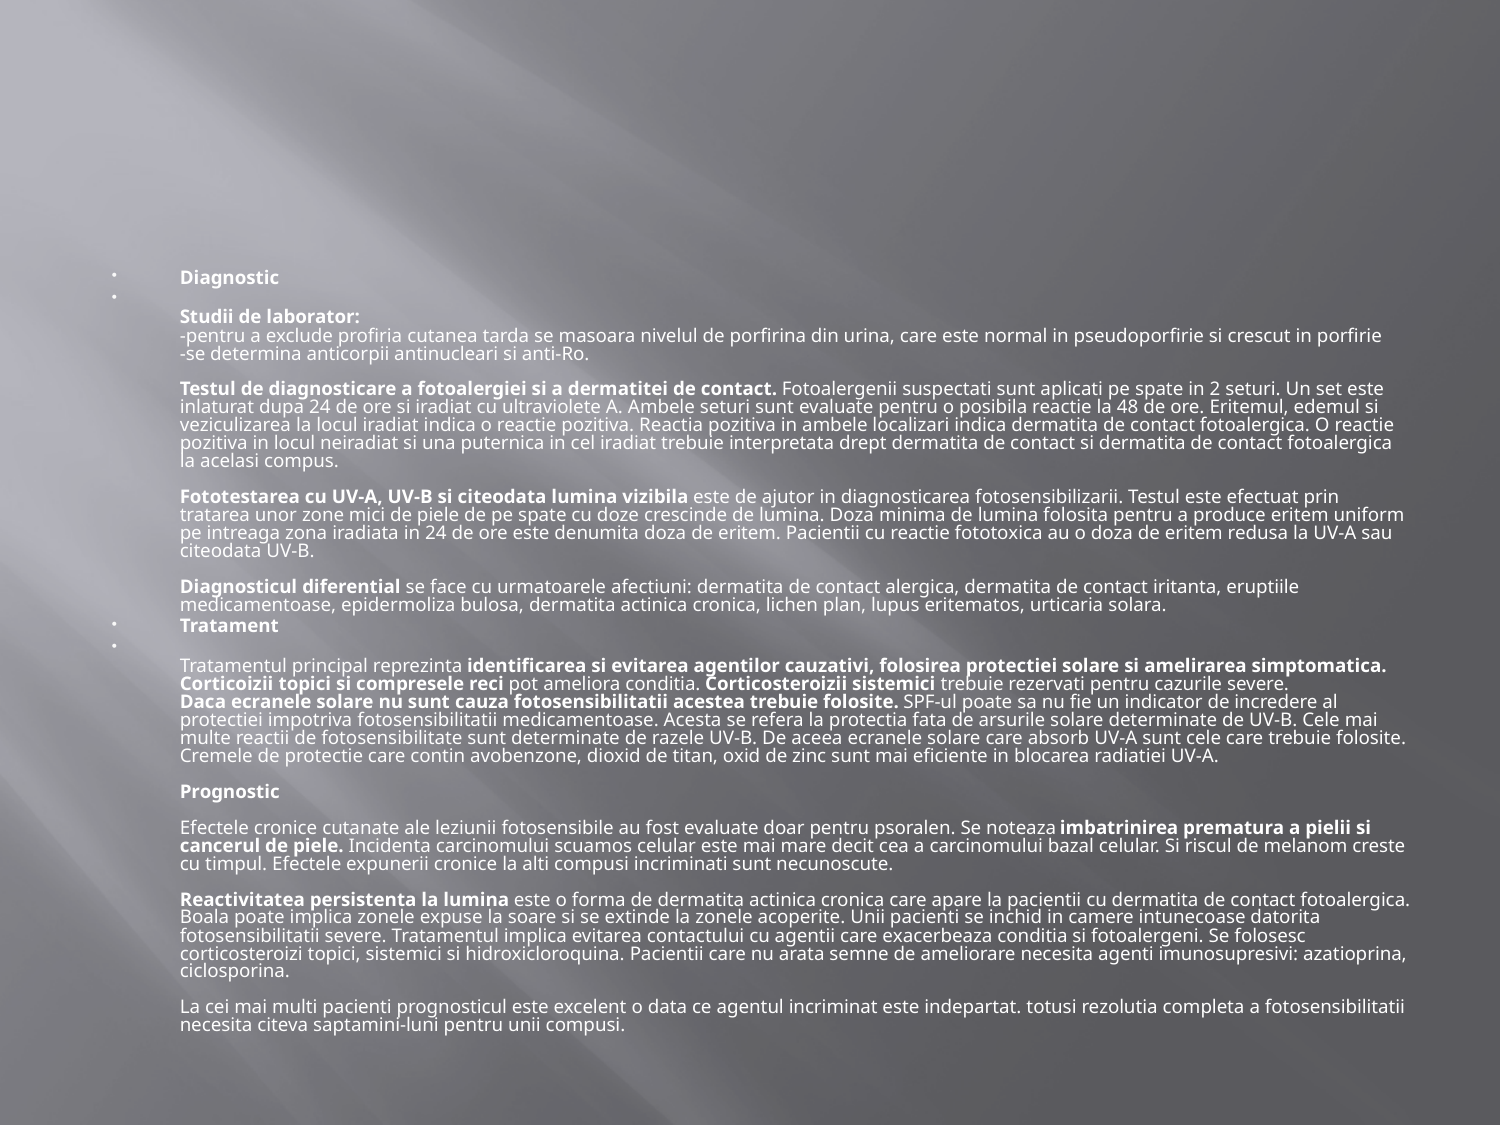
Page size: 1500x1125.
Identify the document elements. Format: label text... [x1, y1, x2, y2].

list Diagnostic Studii de laborator: -pentru a exclude profiria cutanea tarda se masoara nivelul de porfirina din urina, care este normal in pseudoporfirie si crescut in porfirie -se determina anticorpii antinucleari si anti-Ro. Testul de diagnosticare a fotoalergiei si a dermatitei de contact. Fotoalergenii suspectati sunt aplicati pe spate in 2 seturi. Un set este inlaturat dupa 24 de ore si iradiat cu ultraviolete A. Ambele seturi sunt evaluate pentru o posibila reactie la 48 de ore. Eritemul, edemul si veziculizarea la locul iradiat indica o reactie pozitiva. Reactia pozitiva in ambele localizari indica dermatita de contact fotoalergica. O reactie pozitiva in locul neiradiat si una puternica in cel iradiat trebuie interpretata drept dermatita de contact si dermatita de contact fotoalergica la acelasi compus. Fototestarea cu UV-A, UV-B si citeodata lumina vizibila este de ajutor in diagnosticarea fotosensibilizarii. Testul este efectuat prin tratarea unor zone mici de piele de pe spate cu doze crescinde de lumina. Doza minima de lumina folosita pentru a produce eritem uniform pe intreaga zona iradiata in 24 de ore este denumita doza de eritem. Pacientii cu reactie fototoxica au o doza de eritem redusa la UV-A sau citeodata UV-B. Diagnosticul diferential se face cu urmatoarele afectiuni: dermatita de contact alergica, dermatita de contact iritanta, eruptiile medicamentoase, epidermoliza bulosa, dermatita actinica cronica, lichen plan, lupus eritematos, urticaria solara. Tratament Tratamentul principal reprezinta identificarea si evitarea agentilor cauzativi, folosirea protectiei solare si amelirarea simptomatica. Corticoizii topici si compresele reci pot ameliora conditia. Corticosteroizii sistemici trebuie rezervati pentru cazurile severe. Daca ecranele solare nu sunt cauza fotosensibilitatii acestea trebuie folosite. SPF-ul poate sa nu fie un indicator de incredere al protectiei impotriva fotosensibilitatii medicamentoase. Acesta se refera la protectia fata de arsurile solare determinate de UV-B. Cele mai multe reactii de fotosensibilitate sunt determinate de razele UV-B. De aceea ecranele solare care absorb UV-A sunt cele care trebuie folosite. Cremele de protectie care contin avobenzone, dioxid de titan, oxid de zinc sunt mai eficiente in blocarea radiatiei UV-A. Prognostic Efectele cronice cutanate ale leziunii fotosensibile au fost evaluate doar pentru psoralen. Se noteaza imbatrinirea prematura a pielii si cancerul de piele. Incidenta carcinomului scuamos celular este mai mare decit cea a carcinomului bazal celular. Si riscul de melanom creste cu timpul. Efectele expunerii cronice la alti compusi incriminati sunt necunoscute. Reactivitatea persistenta la lumina este o forma de dermatita actinica cronica care apare la pacientii cu dermatita de contact fotoalergica. Boala poate implica zonele expuse la soare si se extinde la zonele acoperite. Unii pacienti se inchid in camere intunecoase datorita fotosensibilitatii severe. Tratamentul implica evitarea contactului cu agentii care exacerbeaza conditia si fotoalergeni. Se folosesc corticosteroizi topici, sistemici si hidroxicloroquina. Pacientii care nu arata semne de ameliorare necesita agenti imunosupresivi: azatioprina, ciclosporina. La cei mai multi pacienti prognosticul este excelent o data ce agentul incriminat este indepartat. totusi rezolutia completa a fotosensibilitatii necesita citeva saptamini-luni pentru unii compusi. [74, 262, 1426, 1036]
